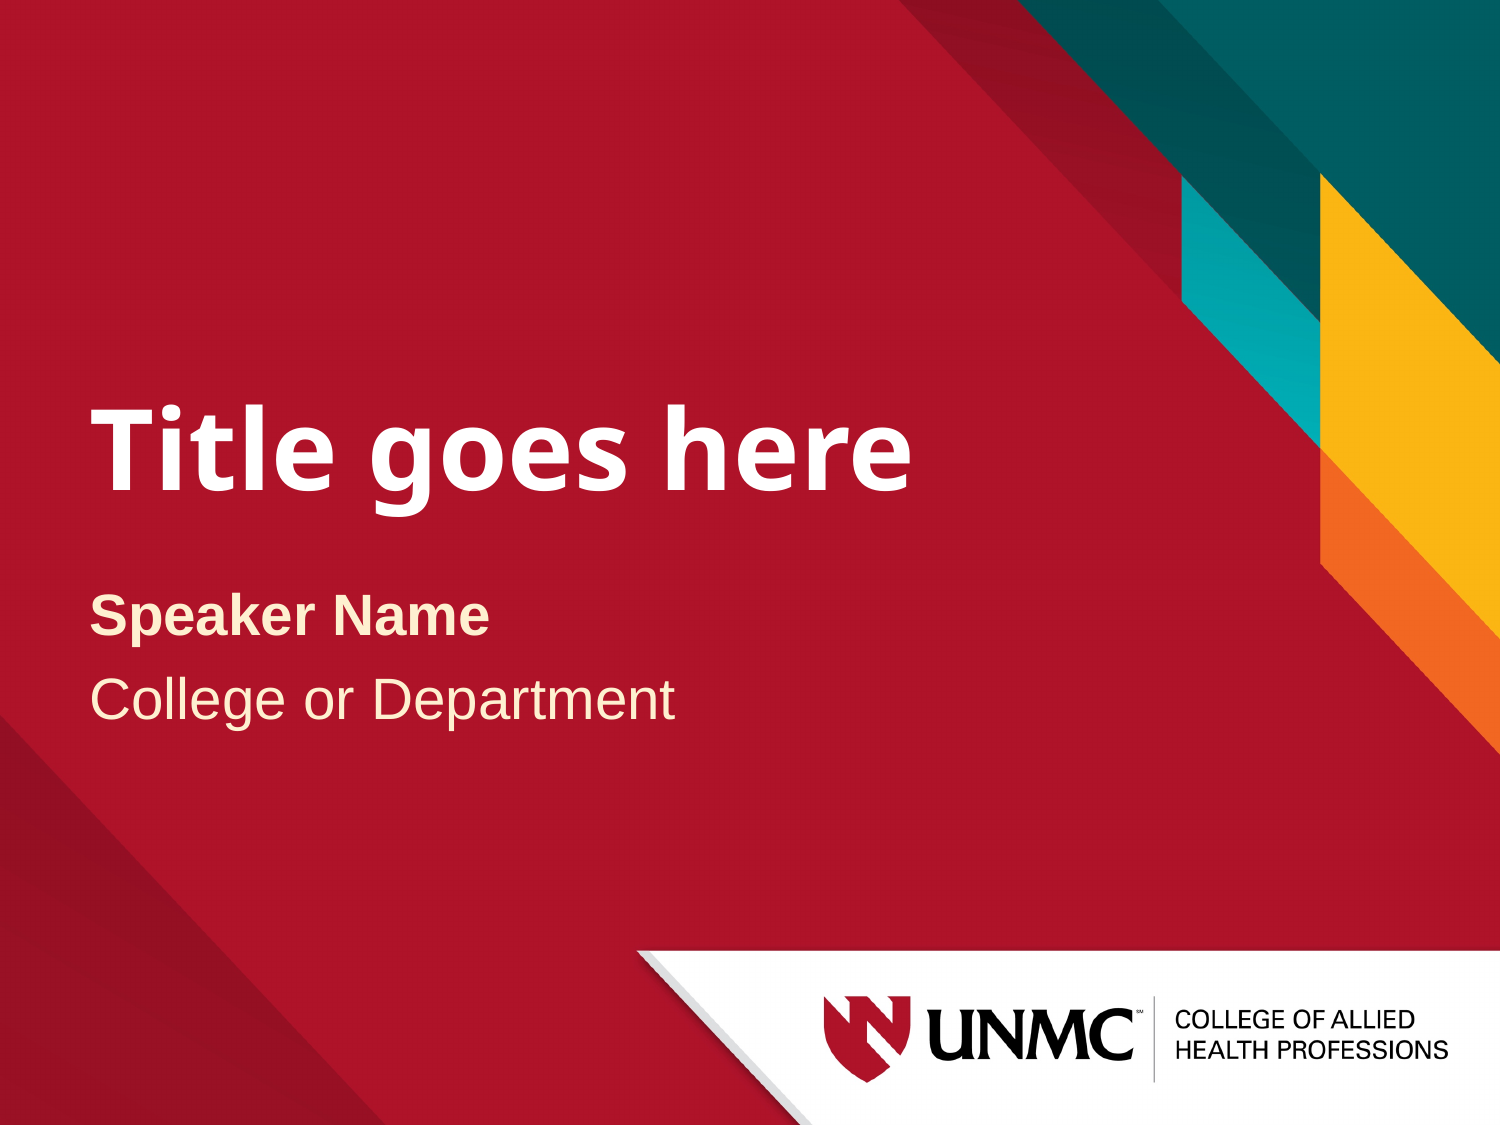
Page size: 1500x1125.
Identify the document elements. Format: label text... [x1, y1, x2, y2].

title Title goes here [74, 204, 1238, 512]
picture [0, 0, 1500, 1125]
subtitle Speaker Name College or Department [74, 577, 1238, 861]
